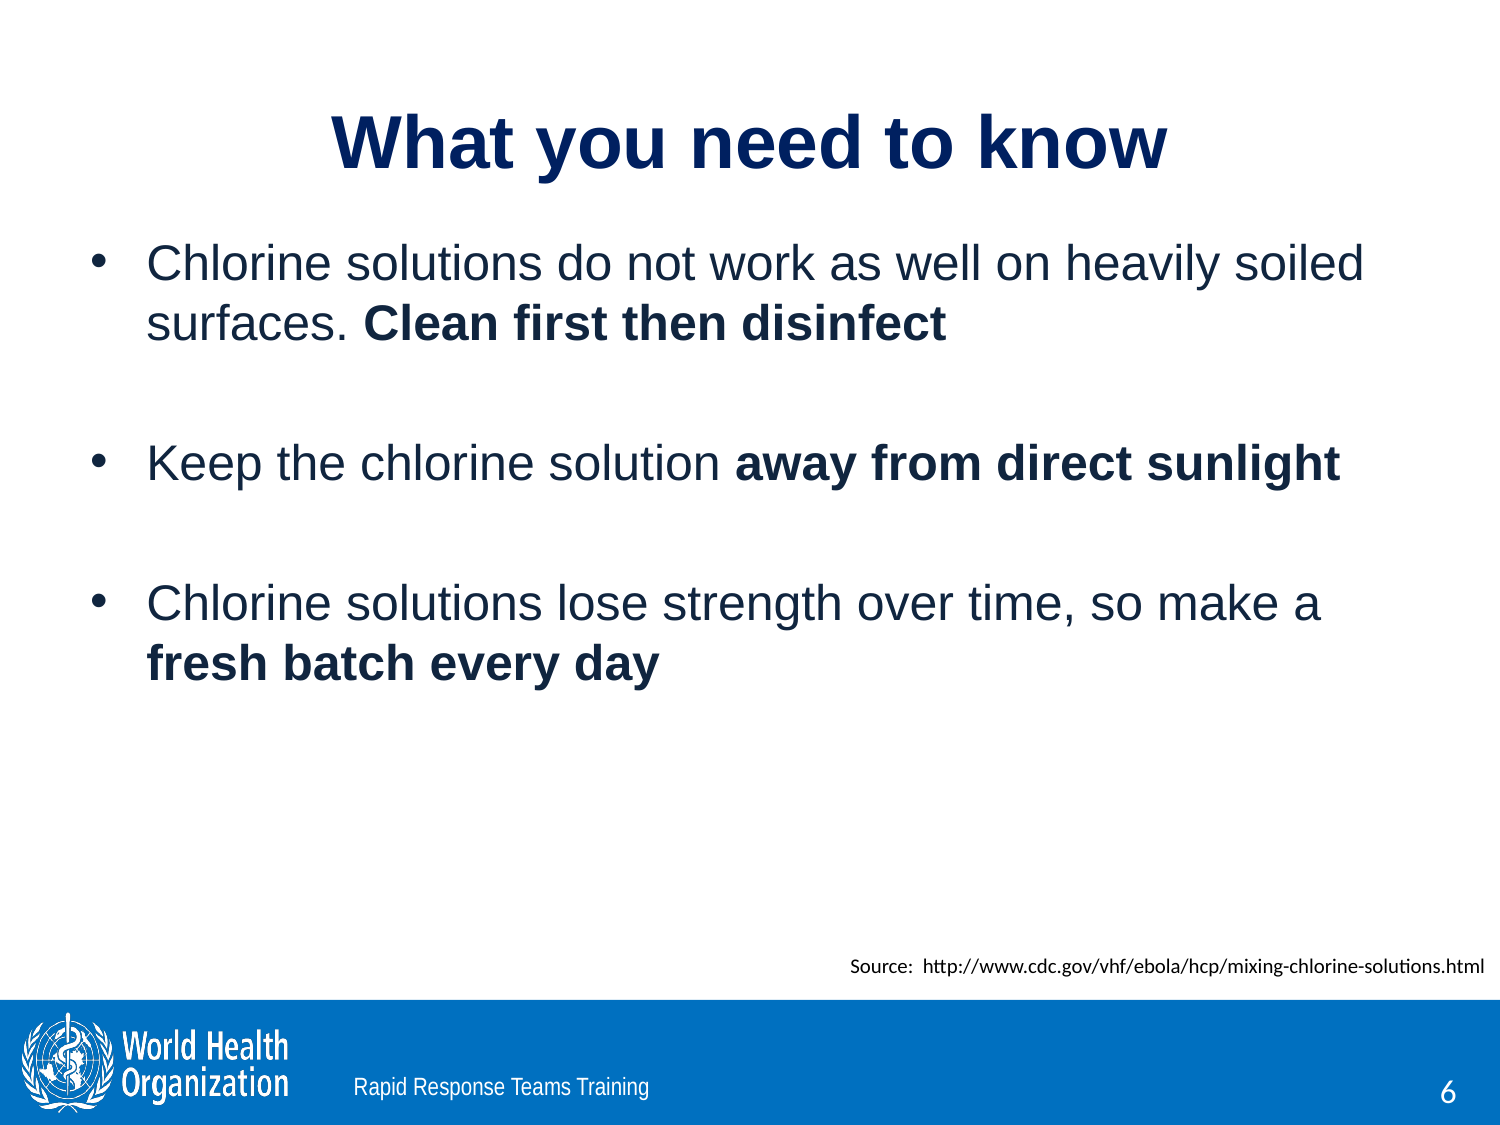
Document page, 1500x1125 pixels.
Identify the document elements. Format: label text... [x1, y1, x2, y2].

text_box Source: http://www.cdc.gov/vhf/ebola/hcp/mixing-chlorine-solutions.html [348, 945, 1500, 986]
title What you need to know [75, 45, 1425, 223]
picture [21, 1012, 288, 1113]
list Chlorine solutions do not work as well on heavily soiled surfaces. Clean first then disinfect Keep the chlorine solution away from direct sunlight Chlorine solutions lose strength over time, so make a fresh batch every day [75, 223, 1425, 925]
